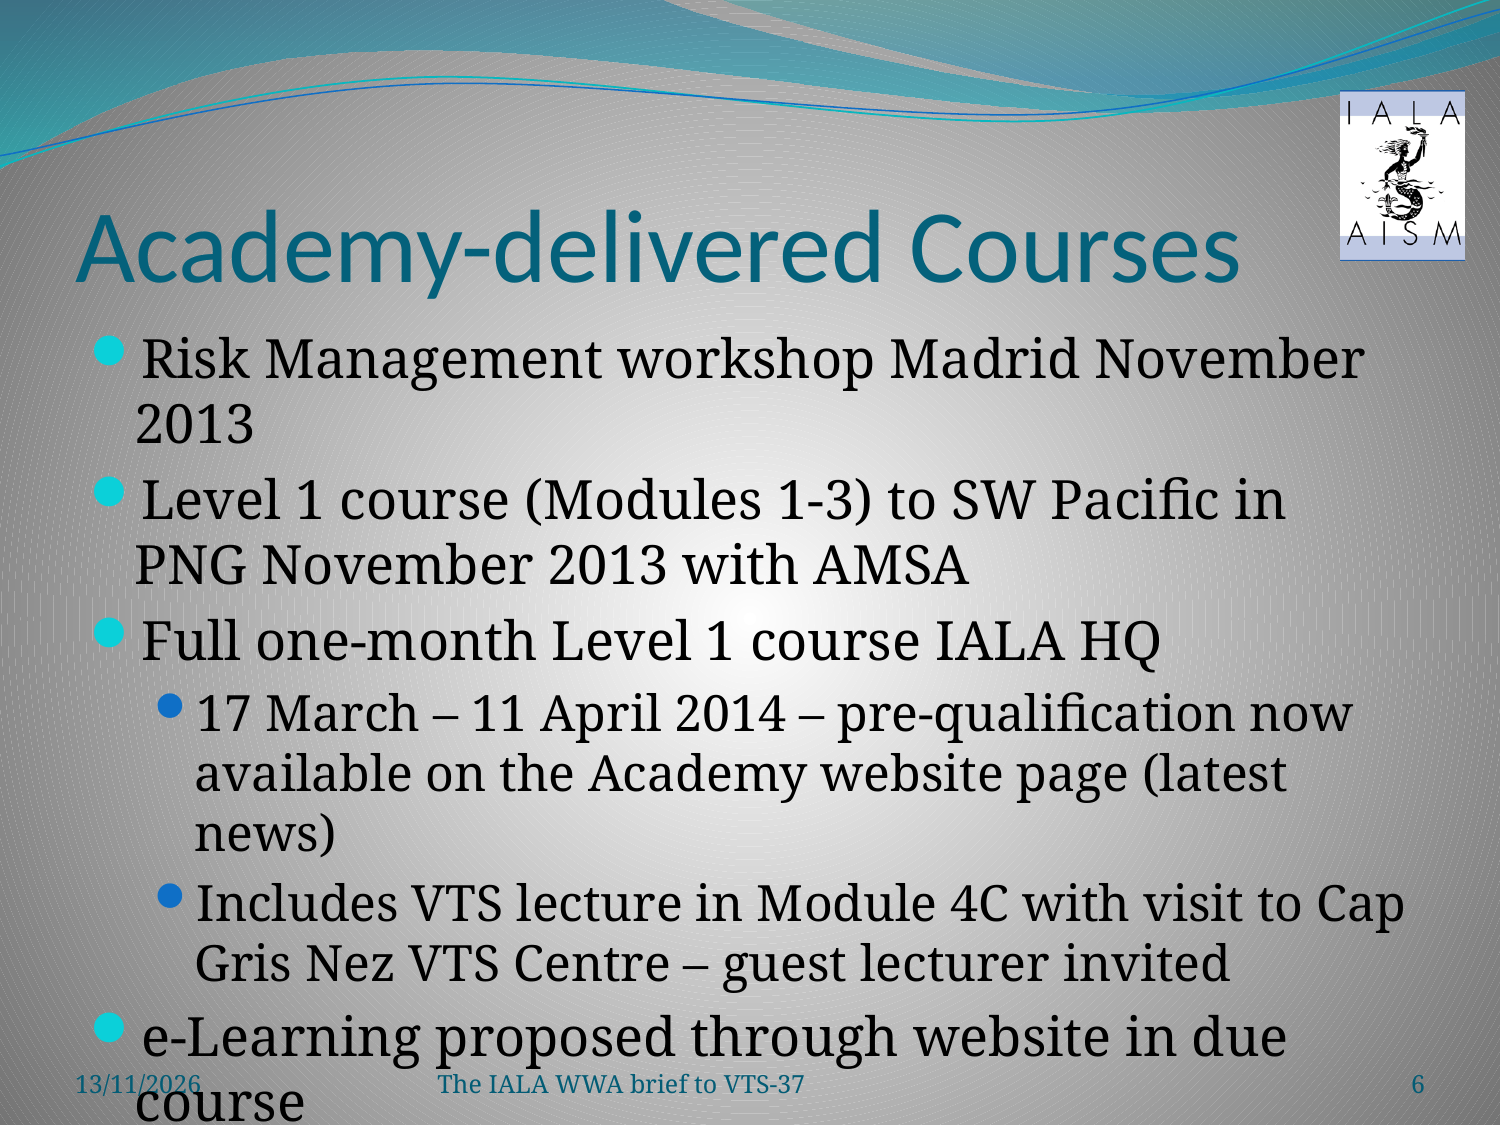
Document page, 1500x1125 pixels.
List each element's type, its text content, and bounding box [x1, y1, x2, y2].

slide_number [75, 1042, 425, 1103]
picture [1340, 90, 1465, 261]
slide_number 6 [1299, 1042, 1425, 1103]
list Risk Management workshop Madrid November 2013 Level 1 course (Modules 1-3) to SW Pacific in PNG November 2013 with AMSA Full one-month Level 1 course IALA HQ 17 March – 11 April 2014 – pre-qualification now available on the Academy website page (latest news) Includes VTS lecture in Module 4C with visit to Cap Gris Nez VTS Centre – guest lecturer invited e-Learning proposed through website in due course [75, 317, 1425, 1038]
title Academy-delivered Courses [75, 115, 1425, 303]
footer The IALA WWA brief to VTS-37 [437, 1042, 988, 1103]
